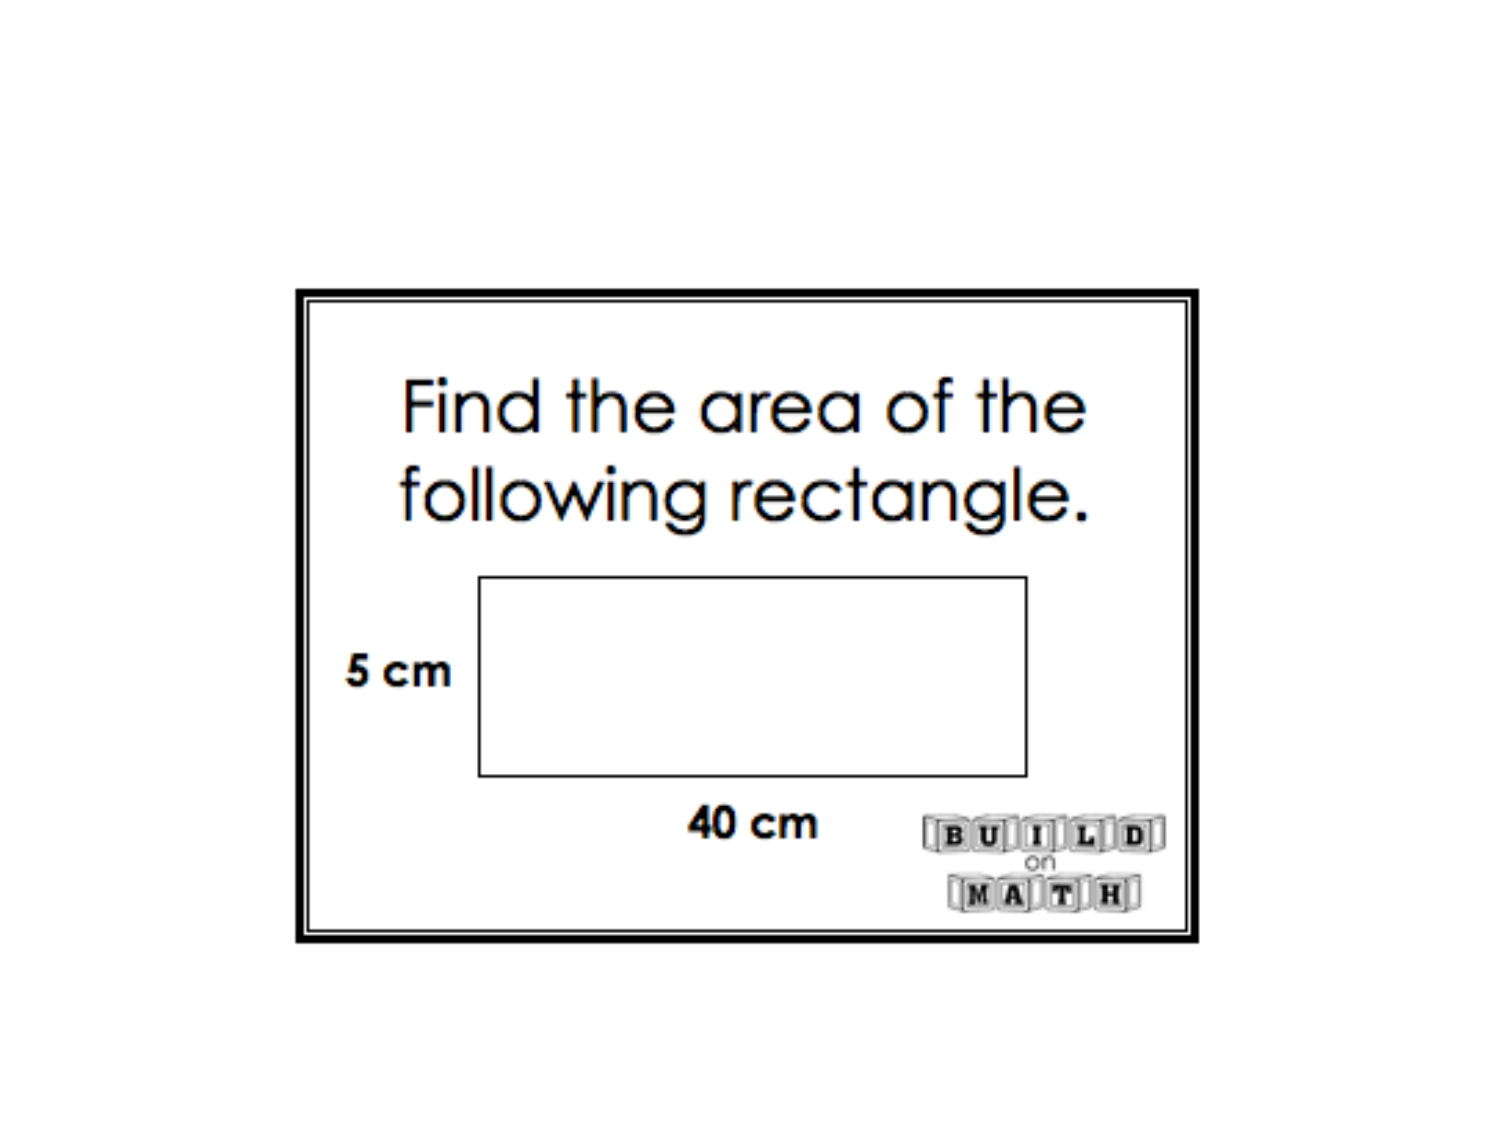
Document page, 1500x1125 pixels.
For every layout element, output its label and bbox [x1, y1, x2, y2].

list [74, 262, 1426, 1006]
